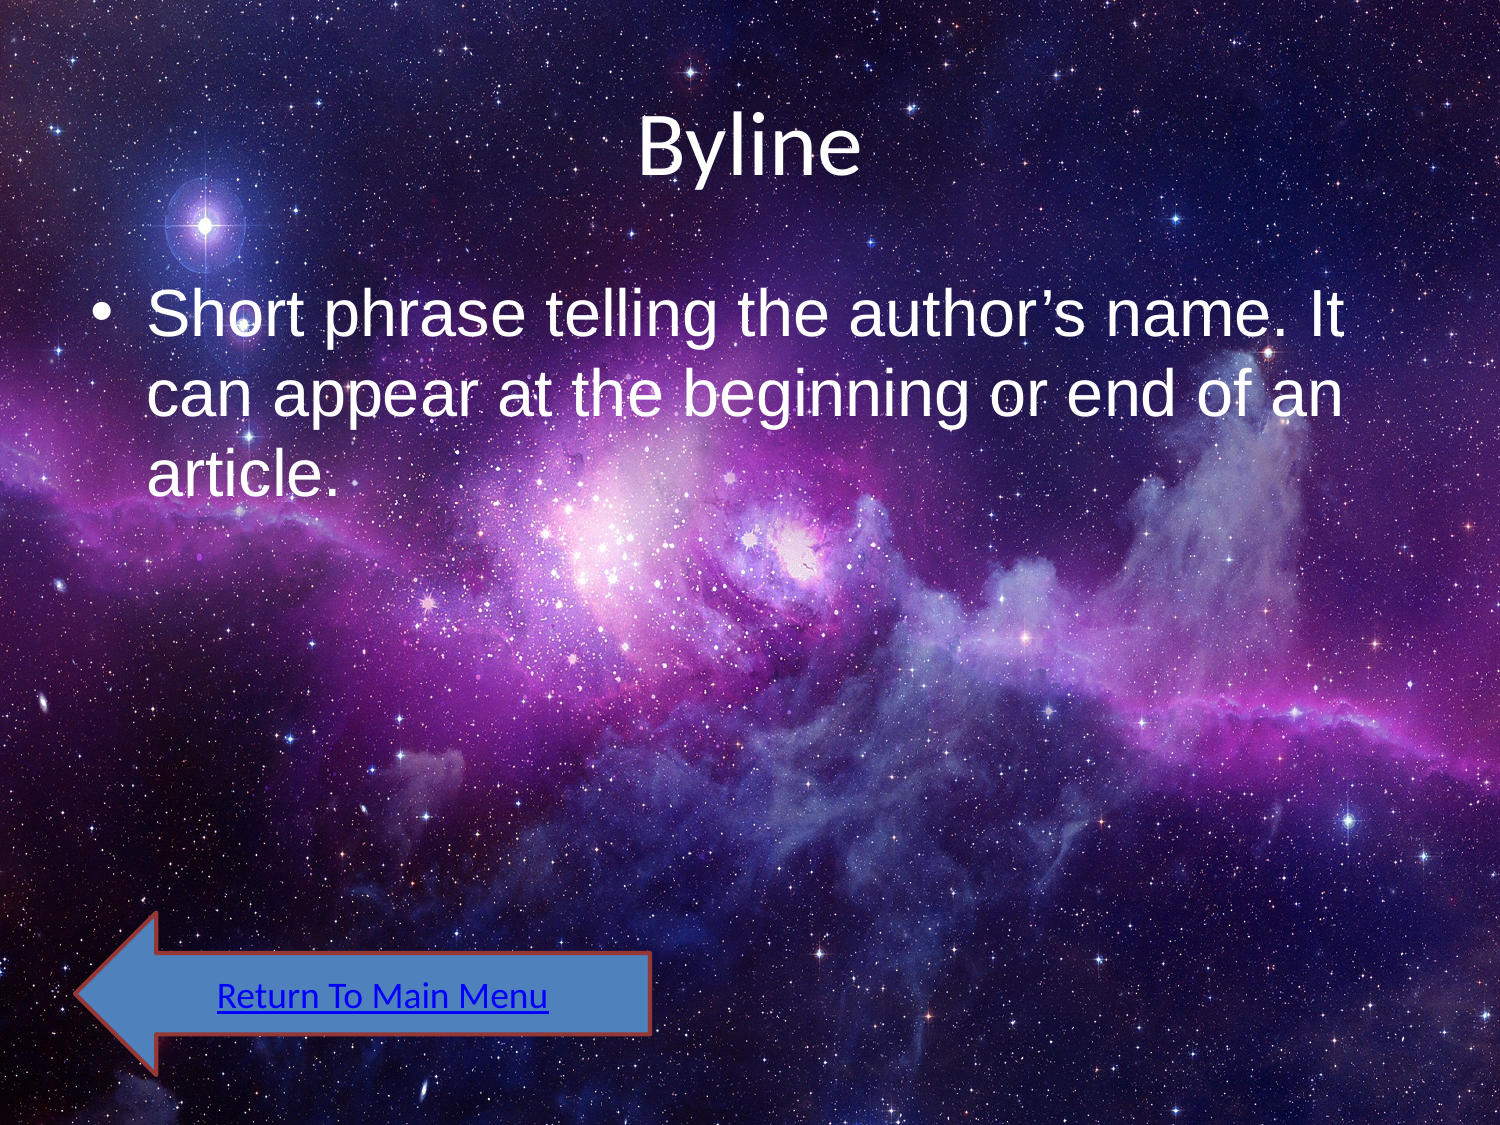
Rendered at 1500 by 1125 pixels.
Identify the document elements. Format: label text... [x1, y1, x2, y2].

text_box Return To Main Menu [72, 910, 653, 1077]
title Byline [75, 45, 1425, 233]
list Short phrase telling the author’s name. It can appear at the beginning or end of an article. [75, 262, 1425, 1005]
picture [0, 0, 1500, 1125]
